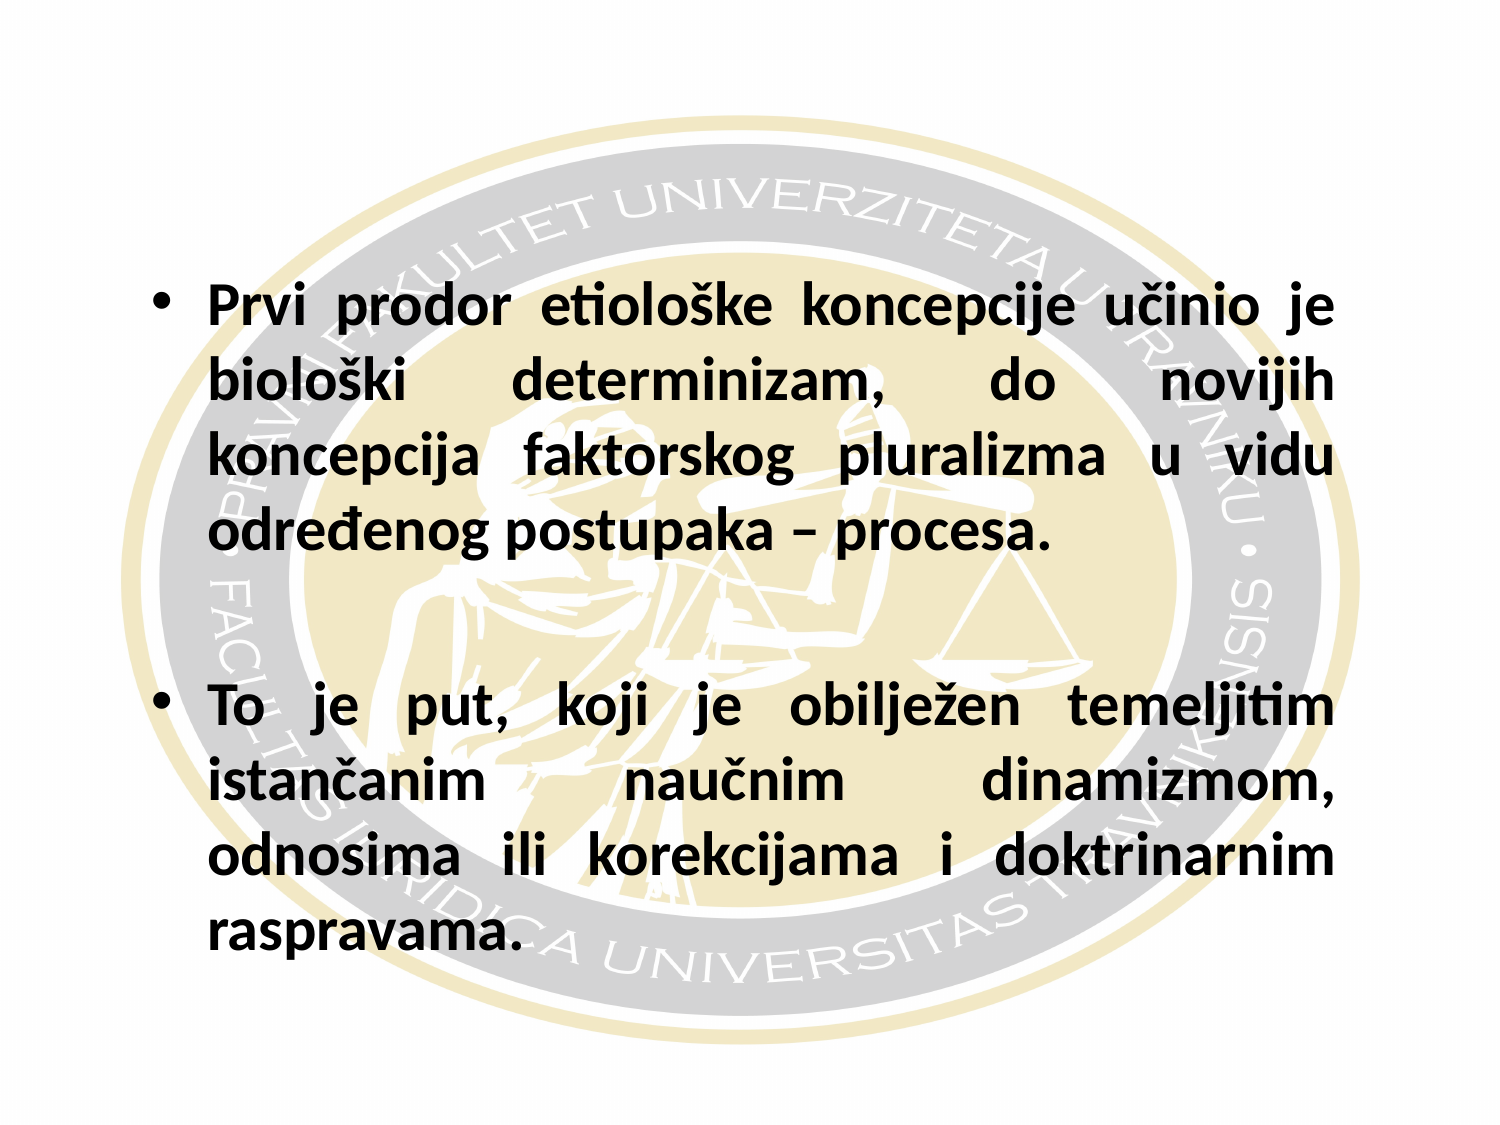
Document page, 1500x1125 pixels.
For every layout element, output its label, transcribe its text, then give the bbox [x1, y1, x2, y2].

list Prvi prodor etiološke koncepcije učinio je biološki determinizam, do novijih koncepcija faktorskog pluralizma u vidu određenog postupaka – procesa. To je put, koji je obilježen temeljitim istančanim naučnim dinamizmom, odnosima ili korekcijama i doktrinarnim raspravama. [135, 255, 1353, 1005]
